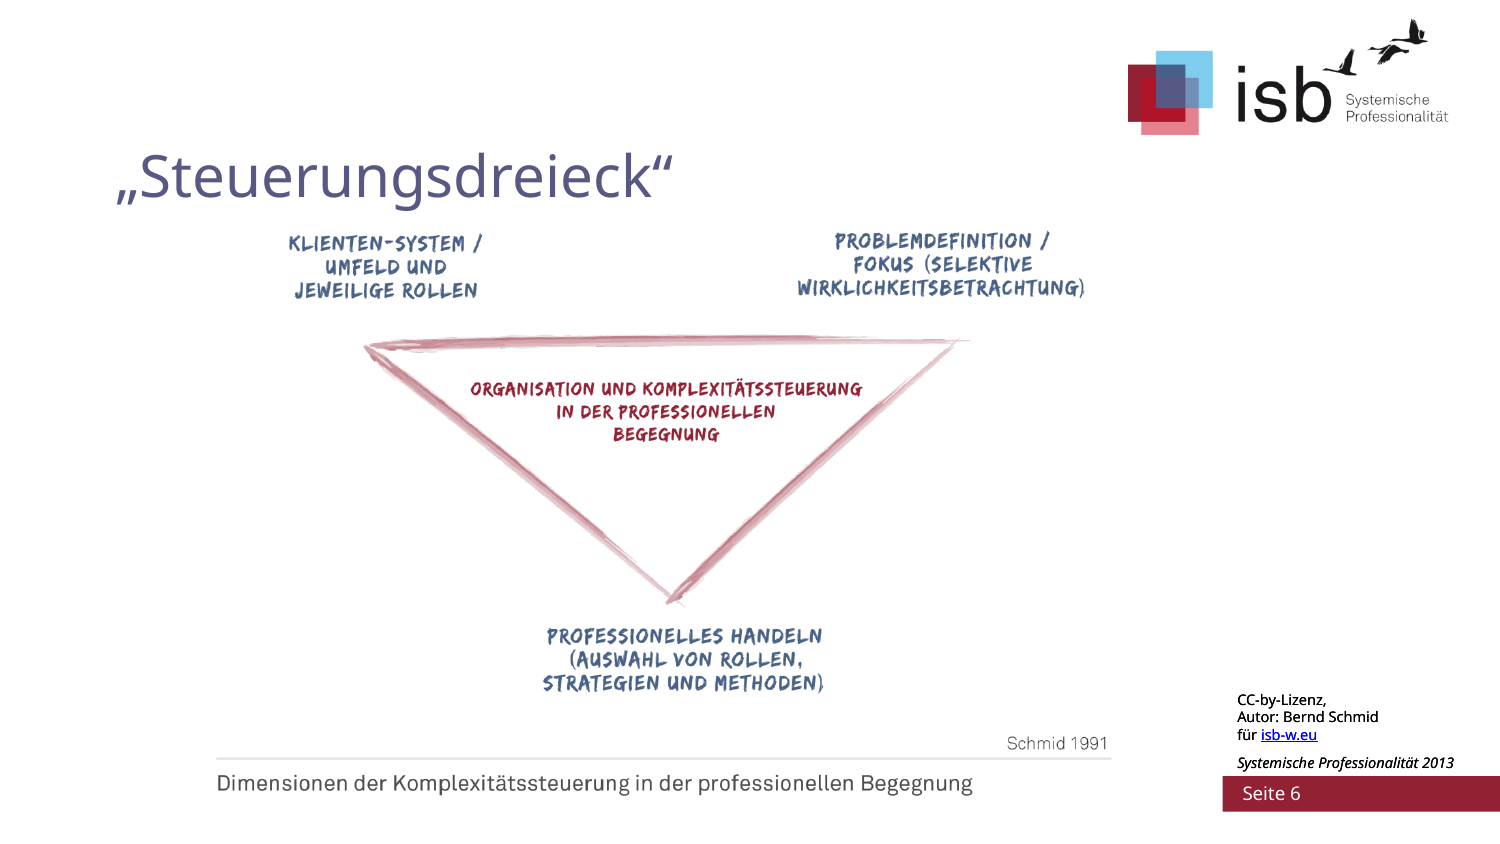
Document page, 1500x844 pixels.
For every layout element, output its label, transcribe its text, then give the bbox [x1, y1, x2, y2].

title „Steuerungsdreieck“ [100, 67, 1223, 281]
text_box CC-by-Lizenz, Autor: Bernd Schmid für isb-w.eu Systemische Professionalität 2013 [1222, 543, 1500, 844]
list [191, 185, 1131, 812]
picture [1128, 14, 1461, 139]
